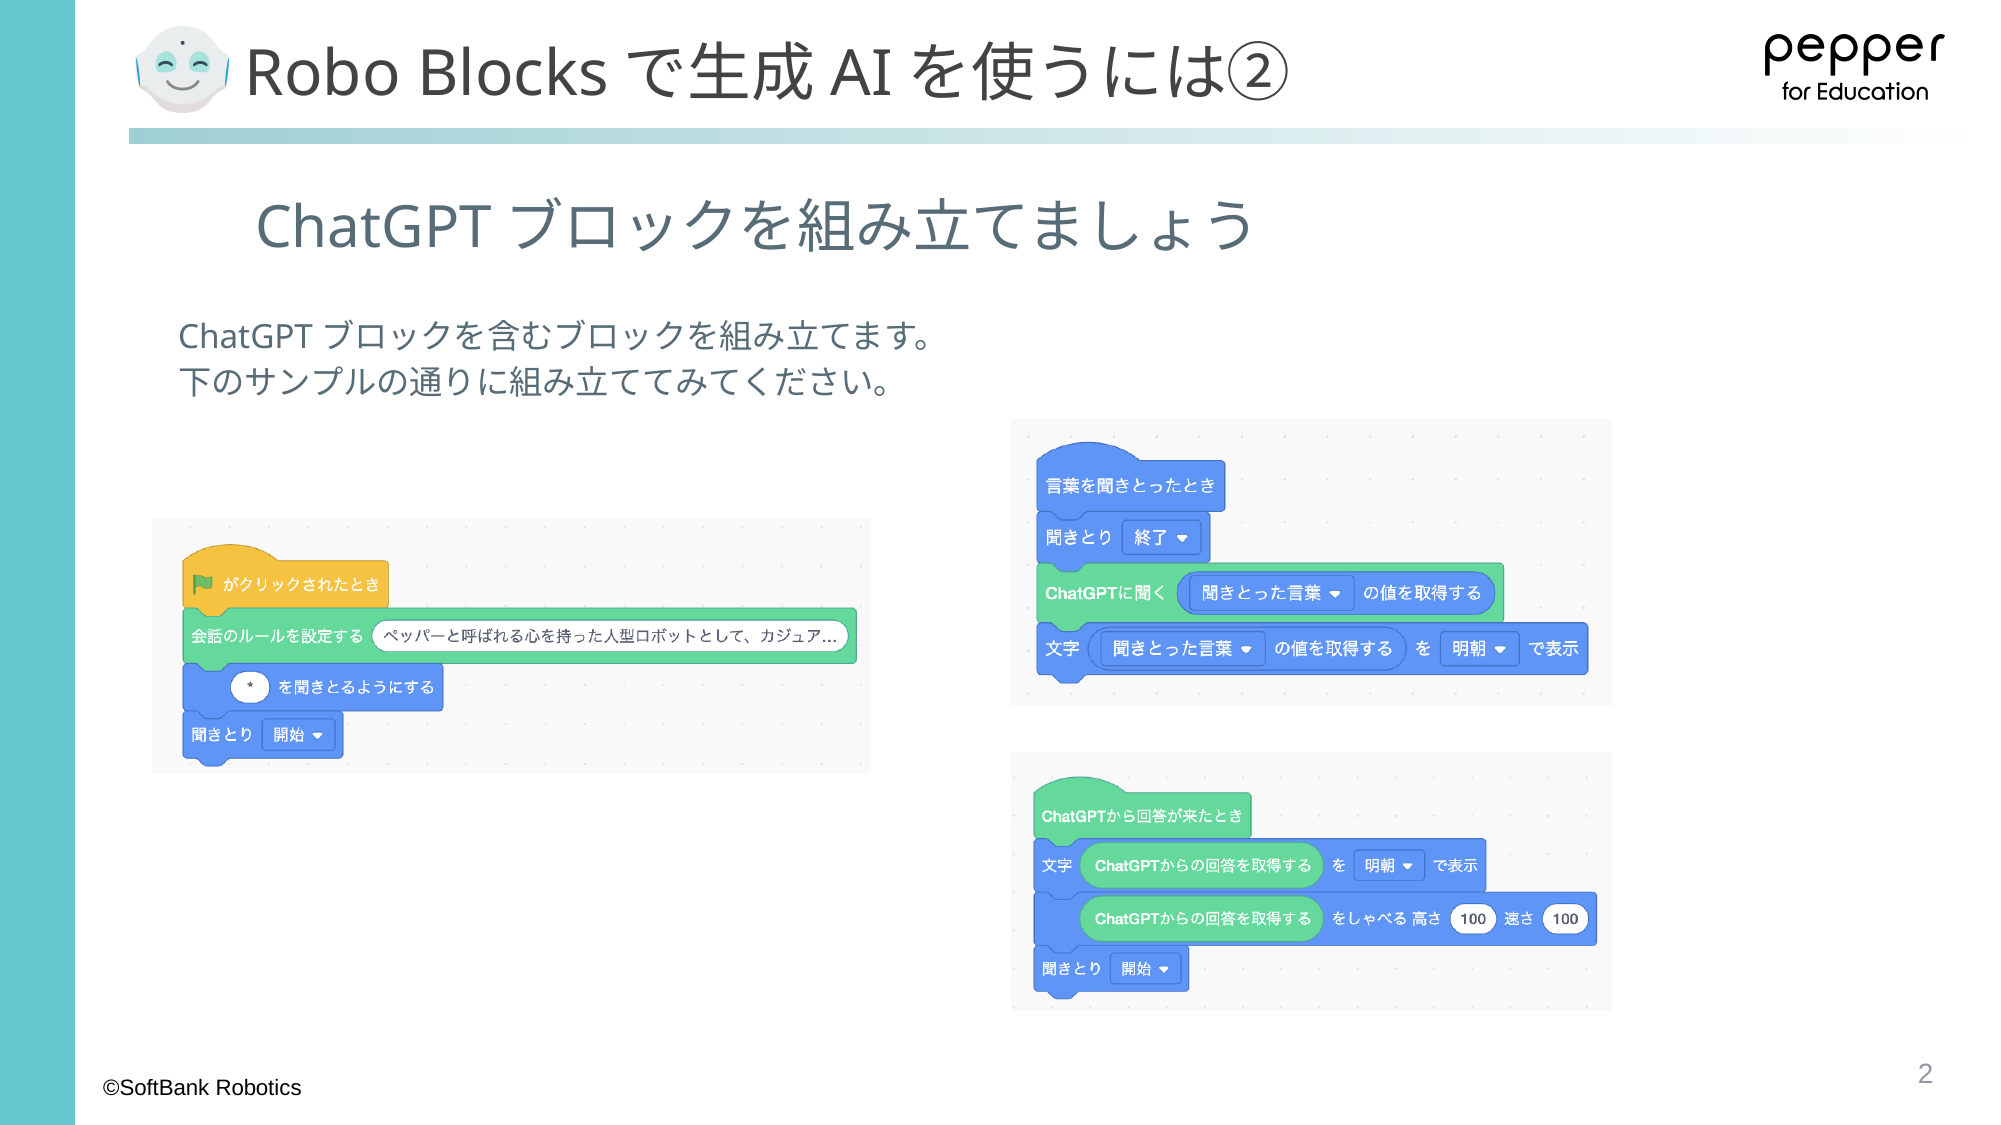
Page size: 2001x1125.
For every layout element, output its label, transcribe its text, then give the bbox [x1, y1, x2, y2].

list ChatGPTブロックを組み立てましょう [229, 169, 1524, 269]
picture [152, 518, 871, 774]
title Robo Blocksで生成AIを使うには② [229, 21, 1821, 117]
list ChatGPTブロックを含むブロックを組み立てます。 下のサンプルの通りに組み立ててみてください。 [153, 294, 1448, 997]
picture [1821, 34, 1945, 100]
picture [1011, 752, 1612, 1011]
picture [135, 26, 229, 115]
slide_number 2 [1855, 1042, 1945, 1103]
picture [1011, 419, 1612, 706]
